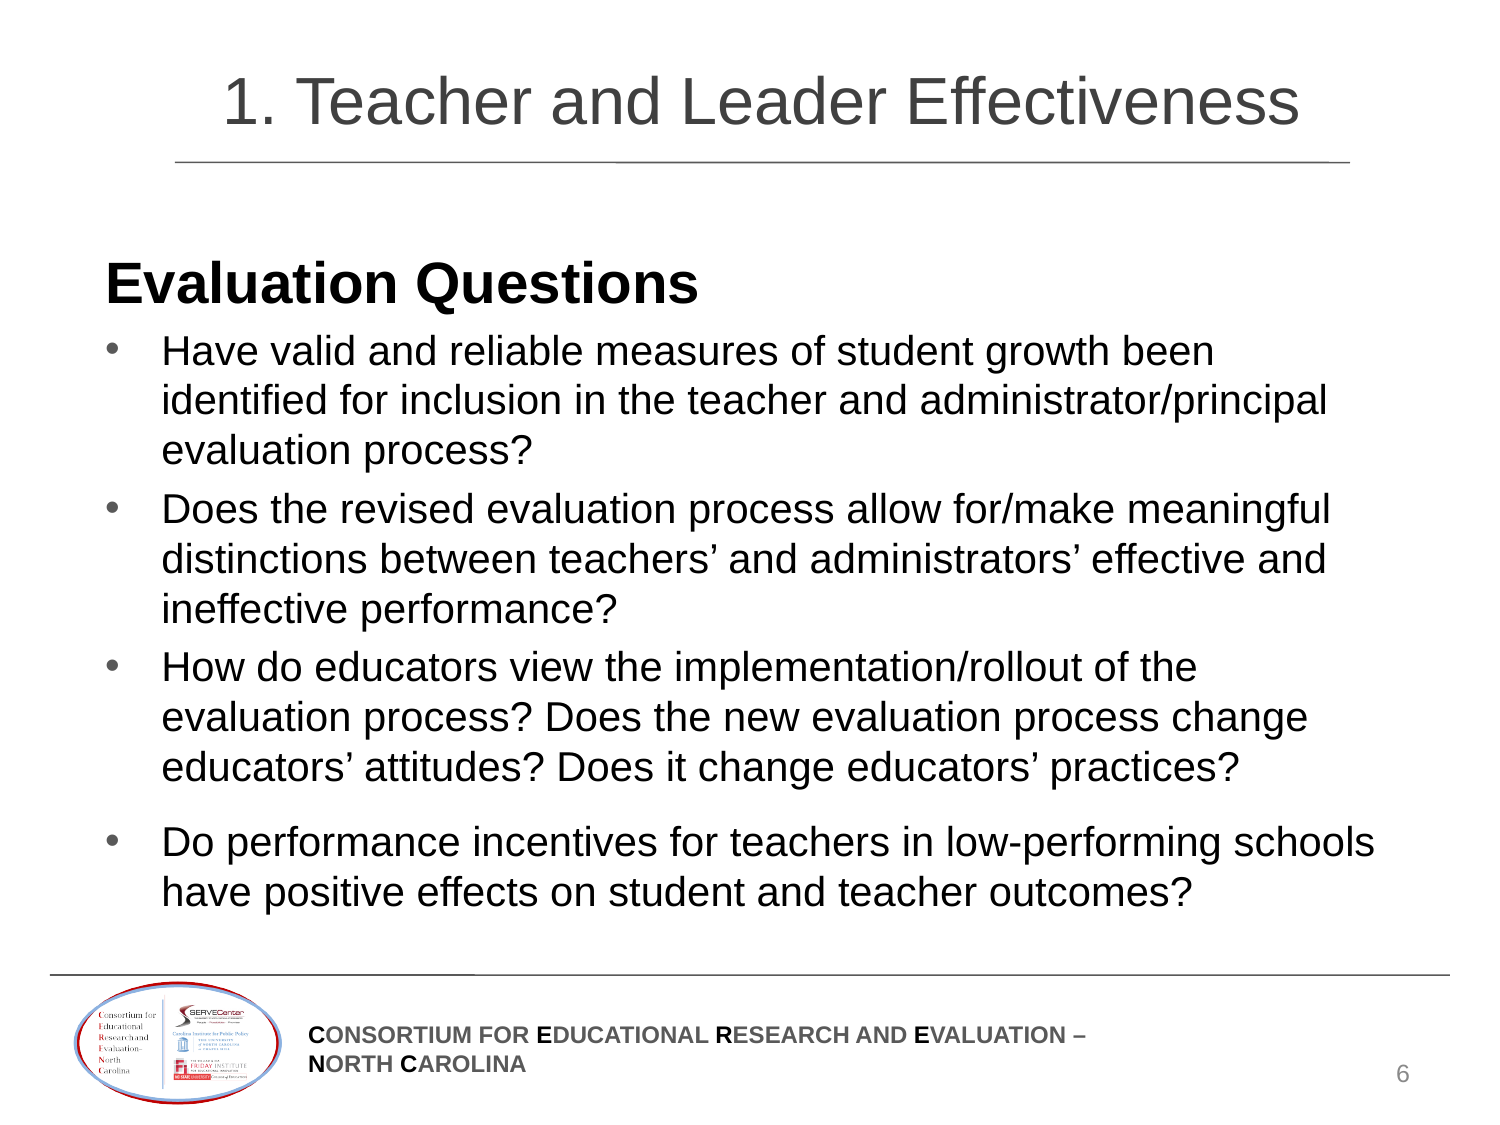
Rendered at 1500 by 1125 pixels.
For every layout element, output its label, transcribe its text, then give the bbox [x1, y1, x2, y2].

title 1. Teacher and Leader Effectiveness [174, 44, 1351, 151]
slide_number 6 [1268, 1042, 1425, 1103]
list Evaluation Questions Have valid and reliable measures of student growth been identified for inclusion in the teacher and administrator/principal evaluation process? Does the revised evaluation process allow for/make meaningful distinctions between teachers’ and administrators’ effective and ineffective performance? How do educators view the implementation/rollout of the evaluation process? Does the new evaluation process change educators’ attitudes? Does it change educators’ practices? Do performance incentives for teachers in low-performing schools have positive effects on student and teacher outcomes? [89, 237, 1403, 943]
picture [72, 981, 283, 1105]
